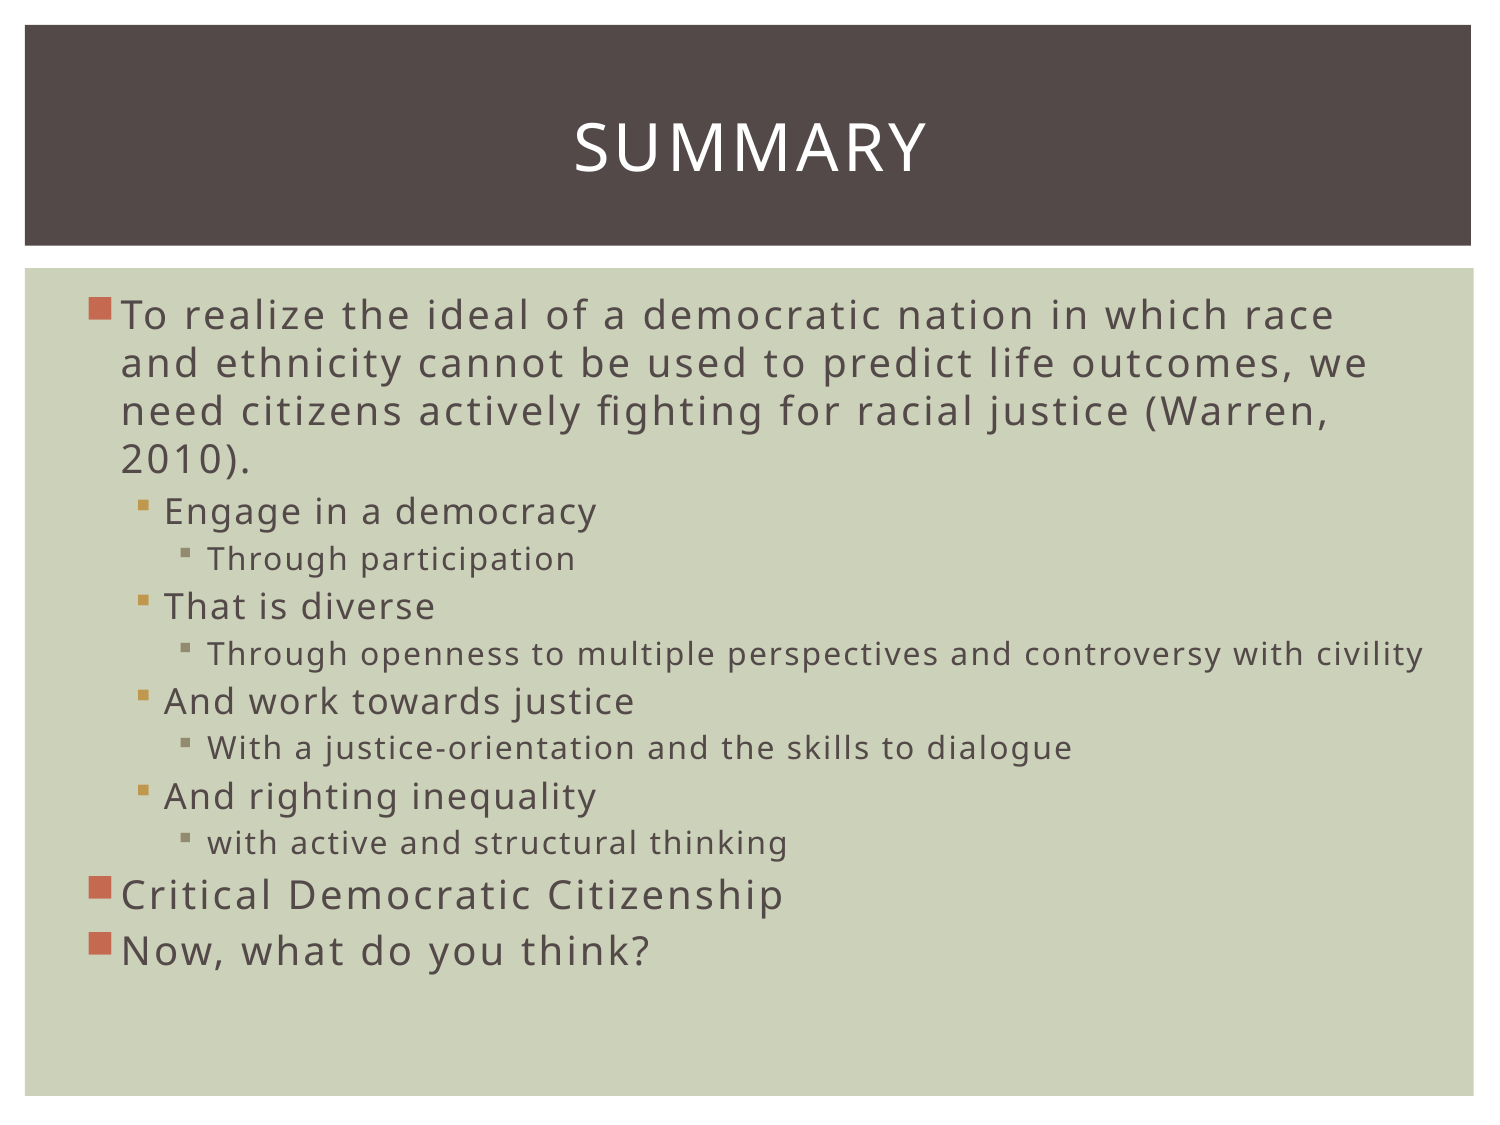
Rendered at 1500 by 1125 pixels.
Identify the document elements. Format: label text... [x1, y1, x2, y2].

list To realize the ideal of a democratic nation in which race and ethnicity cannot be used to predict life outcomes, we need citizens actively fighting for racial justice (Warren, 2010). Engage in a democracy Through participation That is diverse Through openness to multiple perspectives and controversy with civility And work towards justice With a justice-orientation and the skills to dialogue And righting inequality with active and structural thinking Critical Democratic Citizenship Now, what do you think? [62, 281, 1442, 1005]
title Summary [62, 58, 1438, 232]
